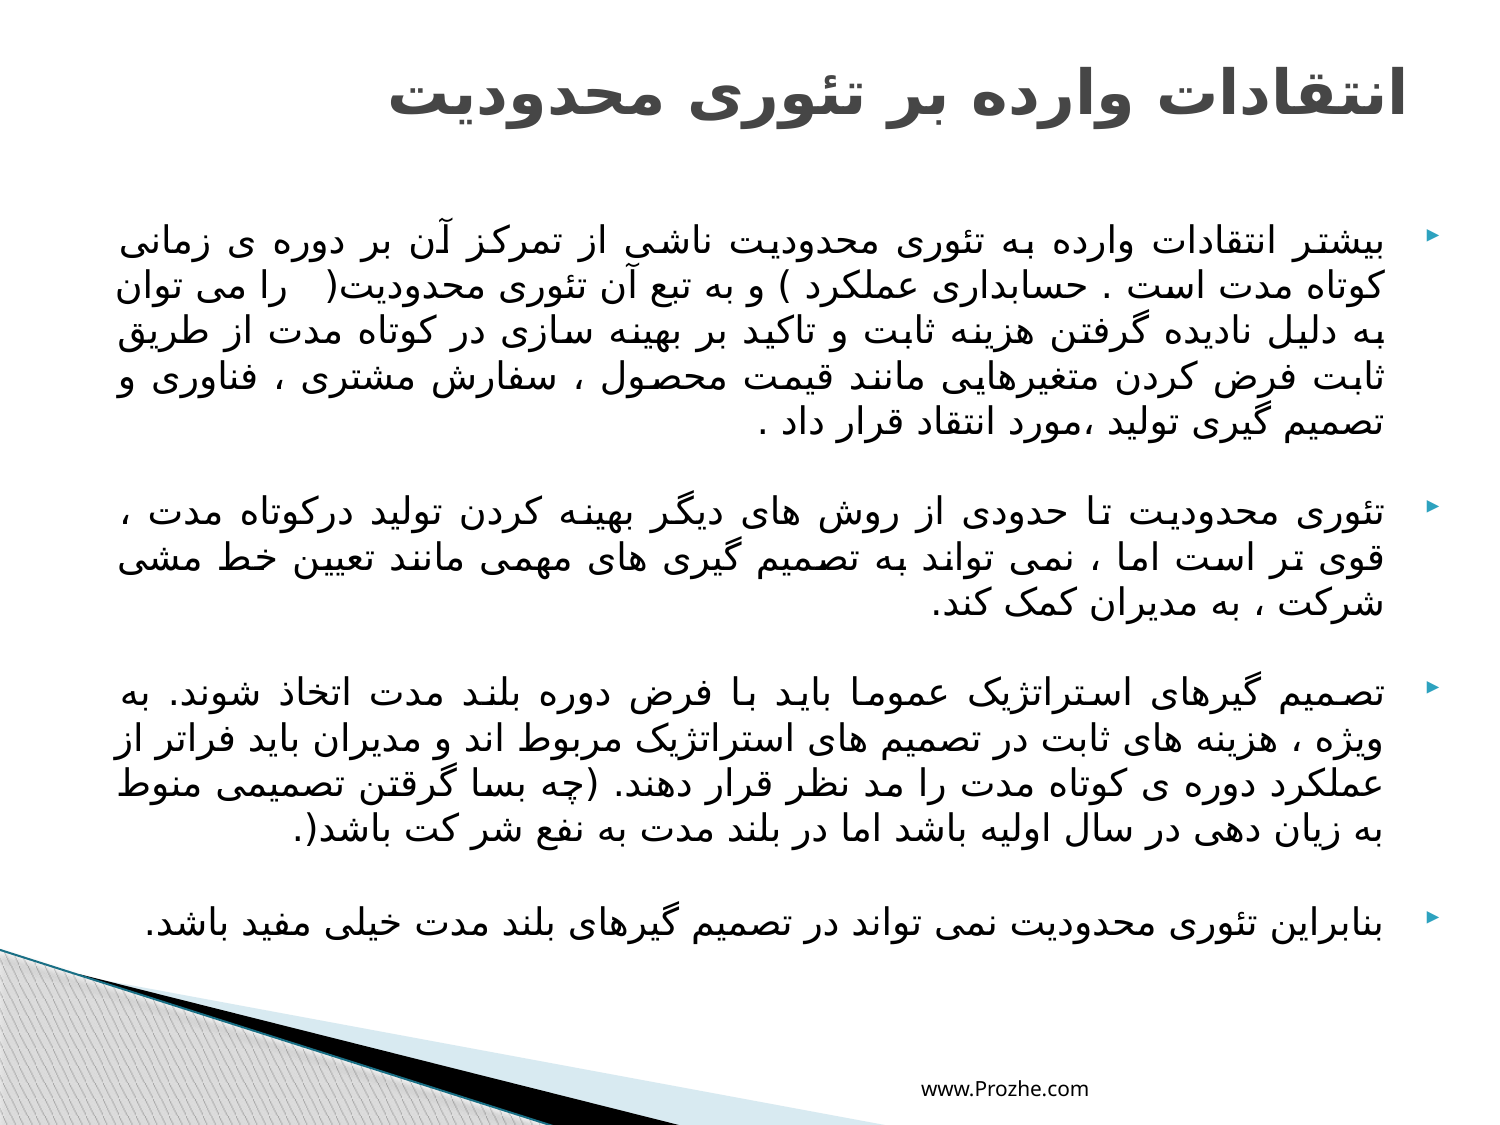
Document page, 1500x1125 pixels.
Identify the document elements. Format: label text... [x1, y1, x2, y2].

footer www.Prozhe.com [718, 1051, 1105, 1112]
list بیشتر انتقادات وارده به تئوری محدودیت ناشی از تمرکز آن بر دوره ی زمانی کوتاه مدت است . حسابداری عملکرد ) و به تبع آن تئوری محدودیت( را می توان به دلیل نادیده گرفتن هزینه ثابت و تاکید بر بهینه سازی در کوتاه مدت از طریق ثابت فرض کردن متغیرهایی مانند قیمت محصول ، سفارش مشتری ، فناوری و تصمیم گیری تولید ،مورد انتقاد قرار داد . تئوری محدودیت تا حدودی از روش های دیگر بهینه کردن تولید درکوتاه مدت ، قوی تر است اما ، نمی تواند به تصمیم گیری های مهمی مانند تعیین خط مشی شرکت ، به مدیران کمک کند. تصمیم گیرهای استراتژیک عموما باید با فرض دوره بلند مدت اتخاذ شوند. به ویژه ، هزینه های ثابت در تصمیم های استراتژیک مربوط اند و مدیران باید فراتر از عملکرد دوره ی کوتاه مدت را مد نظر قرار دهند. (چه بسا گرقتن تصمیمی منوط به زیان دهی در سال اولیه باشد اما در بلند مدت به نفع شر کت باشد(. بنابراین تئوری محدودیت نمی تواند در تصمیم گیرهای بلند مدت خیلی مفید باشد. [100, 208, 1451, 953]
title انتقادات وارده بر تئوری محدودیت [75, 45, 1425, 233]
